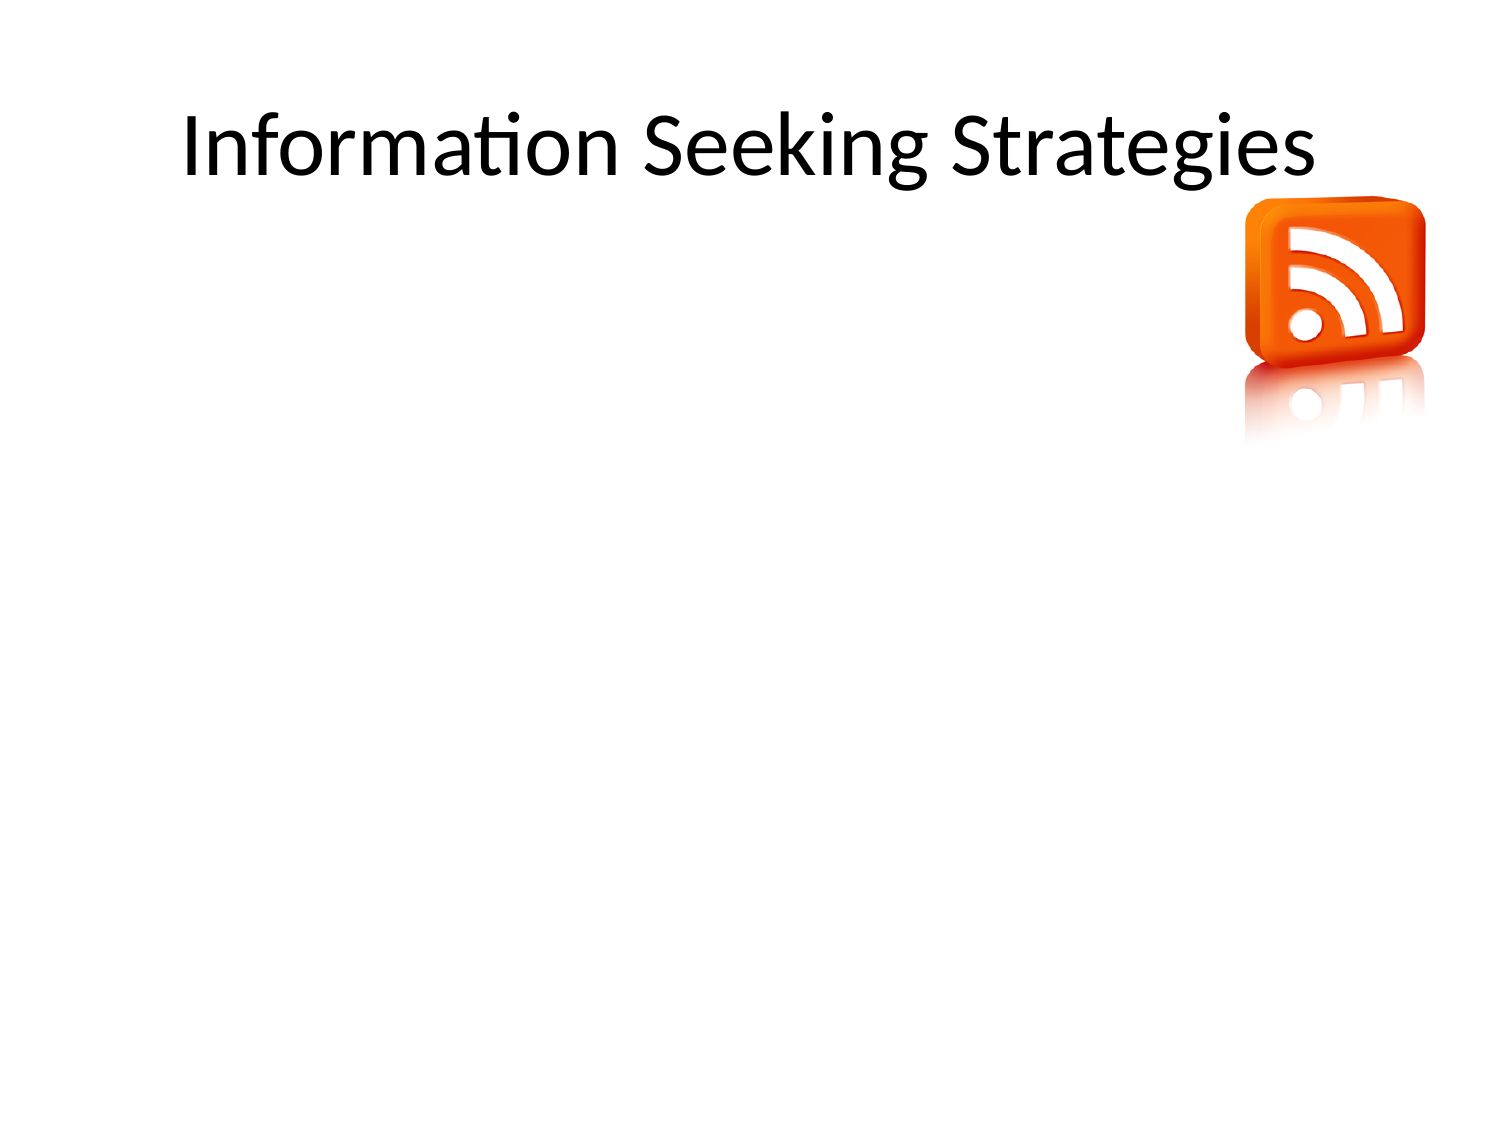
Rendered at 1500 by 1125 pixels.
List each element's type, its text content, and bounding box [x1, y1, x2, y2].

title Information Seeking Strategies [75, 45, 1425, 233]
picture [1212, 184, 1460, 481]
